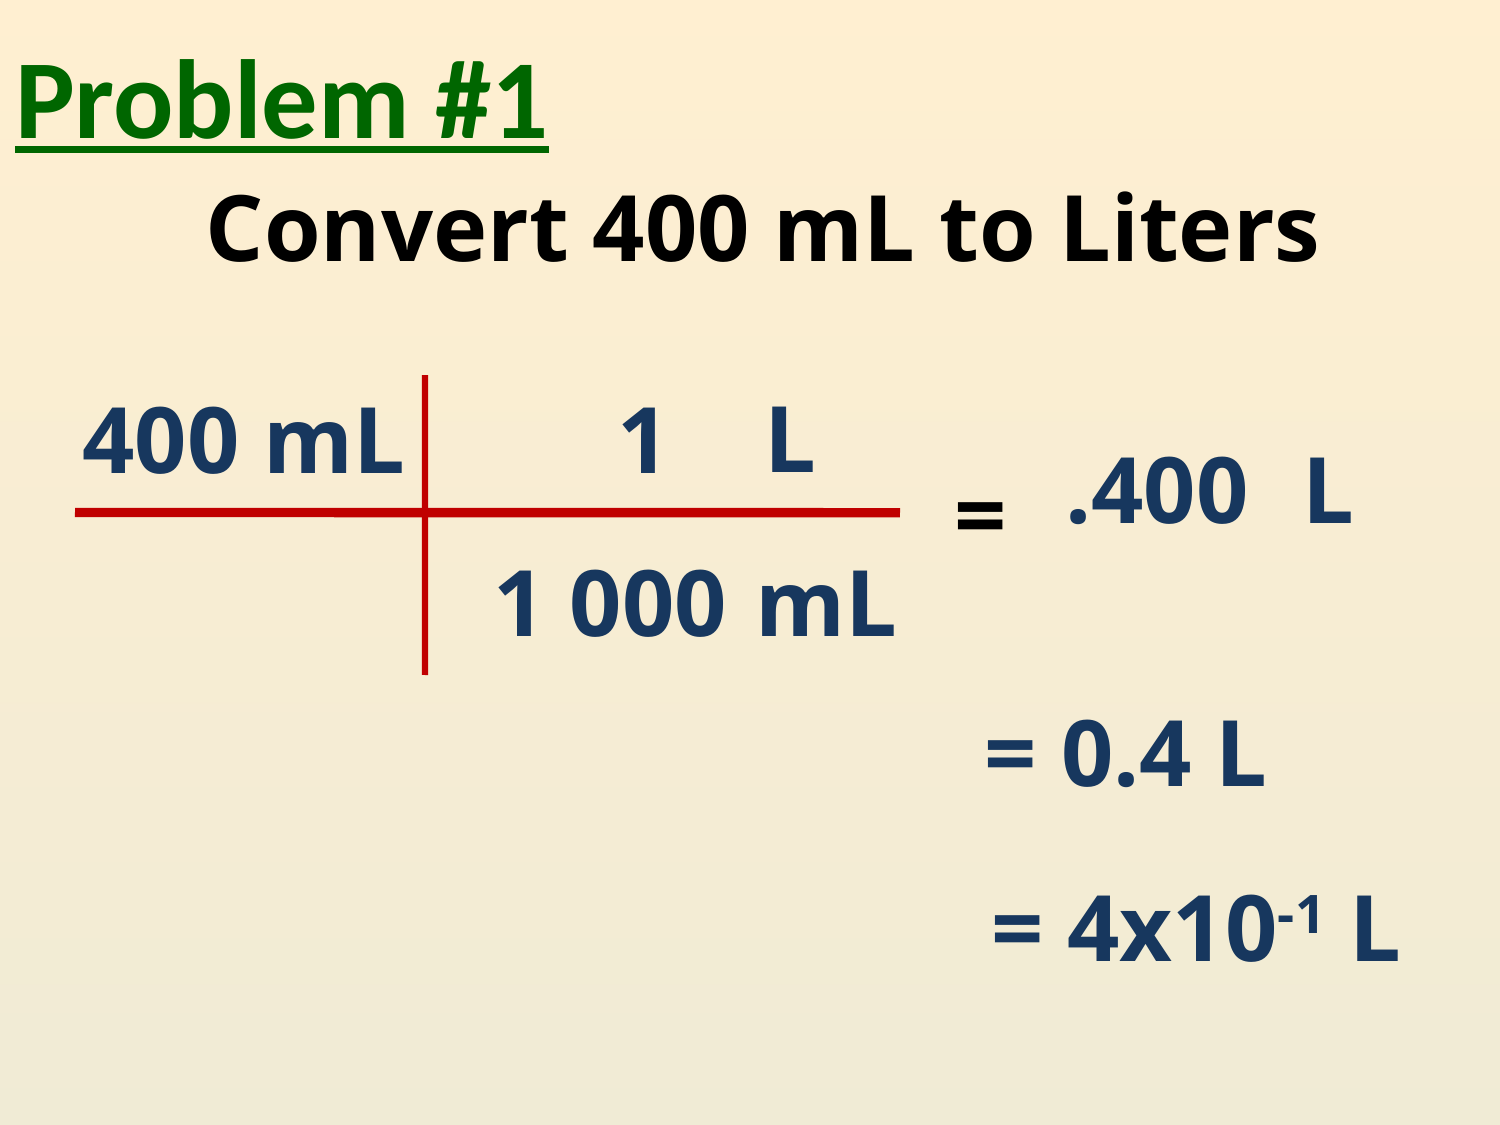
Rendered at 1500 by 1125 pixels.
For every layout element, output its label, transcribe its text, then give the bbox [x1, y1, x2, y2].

title Problem #1 [0, 0, 1350, 188]
text_box = 4x10-1 L [976, 862, 1417, 988]
text_box L [749, 373, 838, 499]
text_box 400 mL [67, 374, 421, 500]
text_box Convert 400 mL to Liters [190, 162, 1336, 288]
text_box 1 000 [479, 537, 743, 663]
text_box mL [743, 537, 913, 663]
text_box = 0.4 L [970, 687, 1283, 813]
text_box L [1287, 424, 1375, 550]
text_box = [939, 449, 1022, 575]
text_box 1 [602, 374, 685, 500]
text_box .400 [1050, 424, 1265, 550]
